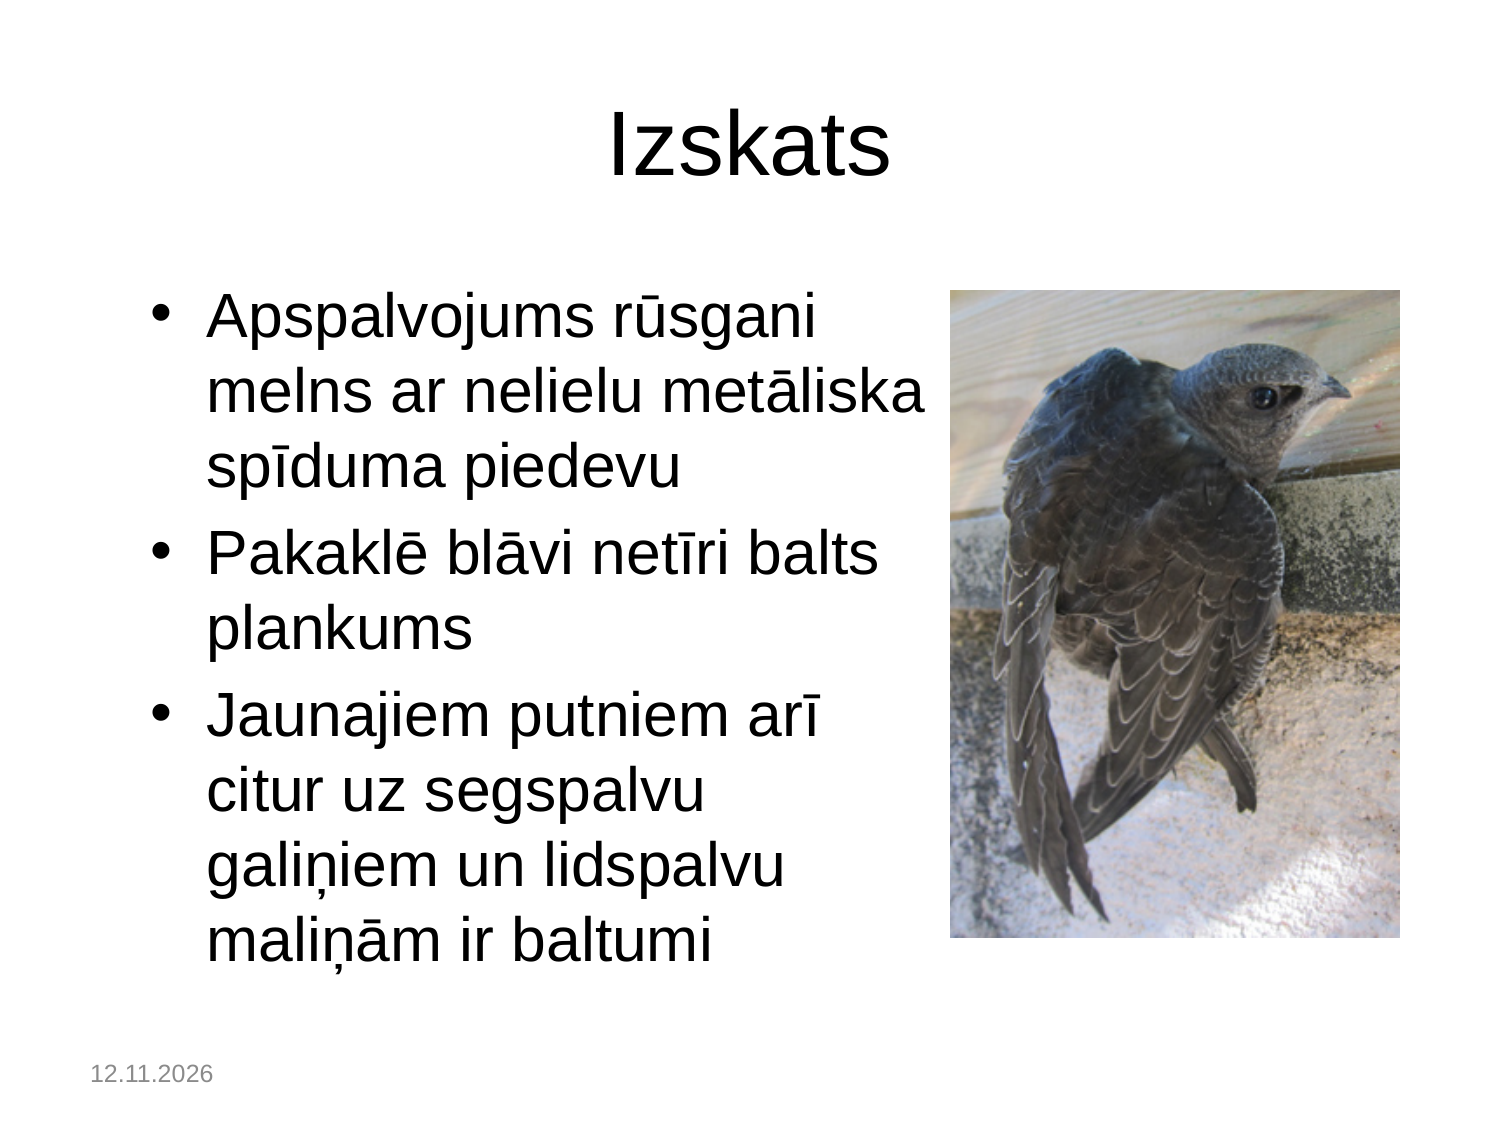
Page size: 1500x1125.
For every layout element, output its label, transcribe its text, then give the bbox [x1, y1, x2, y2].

list Apspalvojums rūsgani melns ar nelielu metāliska spīduma piedevu Pakaklē blāvi netīri balts plankums Jaunajiem putniem arī citur uz segspalvu galiņiem un lidspalvu maliņām ir baltumi [135, 266, 963, 1024]
title Izskats [74, 44, 1426, 233]
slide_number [75, 1042, 425, 1103]
picture [950, 290, 1400, 939]
